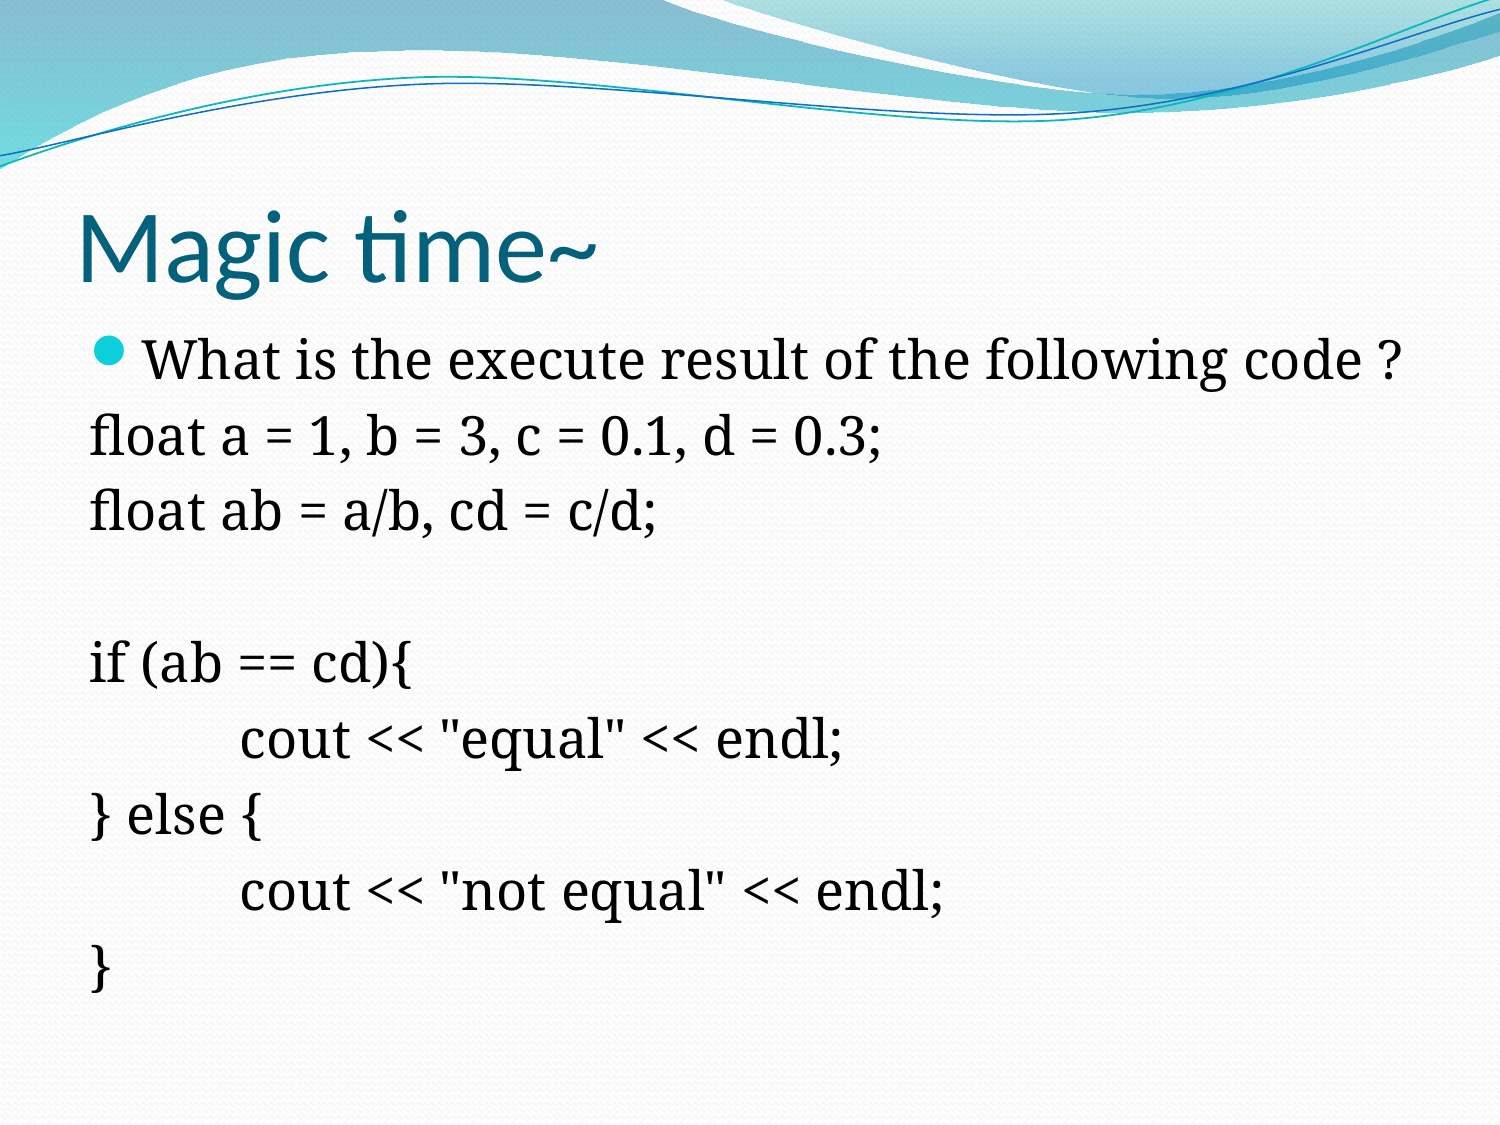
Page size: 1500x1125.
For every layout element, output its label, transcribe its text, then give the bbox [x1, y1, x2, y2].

title Magic time~ [75, 115, 1425, 303]
list What is the execute result of the following code ? float a = 1, b = 3, c = 0.1, d = 0.3; float ab = a/b, cd = c/d; if (ab == cd){ cout << "equal" << endl; } else { cout << "not equal" << endl; } [75, 317, 1425, 1038]
